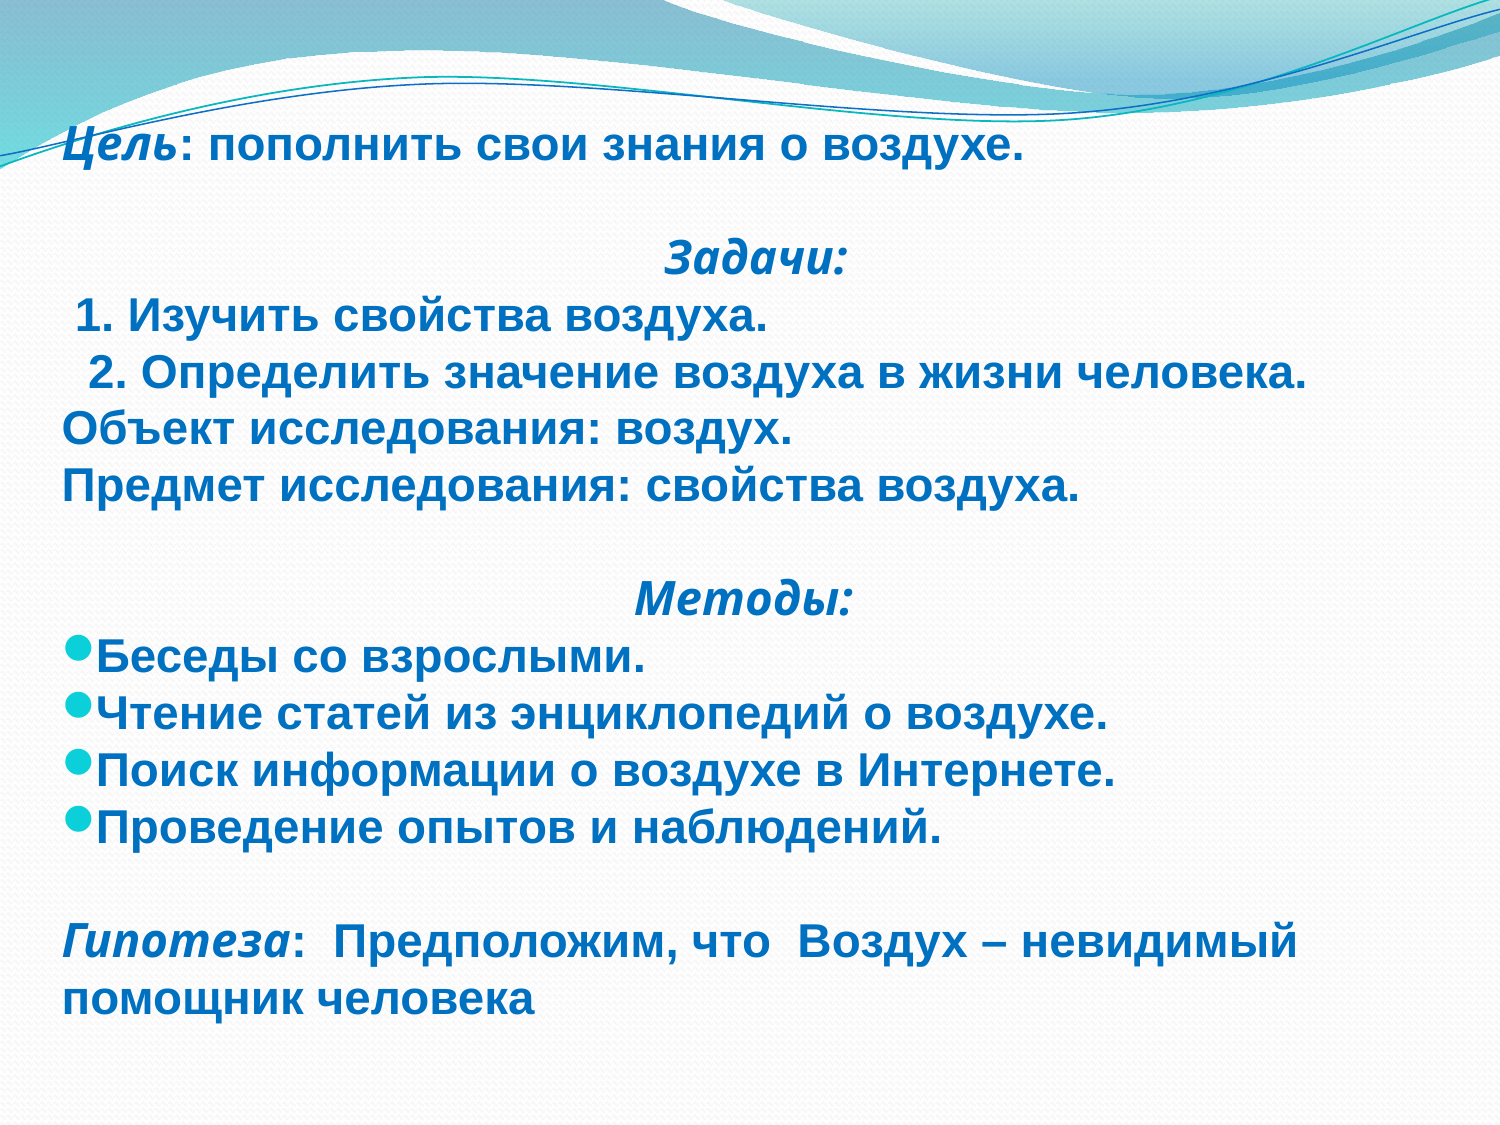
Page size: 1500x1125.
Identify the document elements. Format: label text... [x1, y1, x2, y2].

list Цель: пополнить свои знания о воздухе. Задачи: 1. Изучить свойства воздуха. 2. Определить значение воздуха в жизни человека. Объект исследования: воздух. Предмет исследования: свойства воздуха. Методы: Беседы со взрослыми. Чтение статей из энциклопедий о воздухе. Поиск информации о воздухе в Интернете. Проведение опытов и наблюдений. Гипотеза: Предположим, что Воздух – невидимый помощник человека [46, 105, 1465, 1038]
